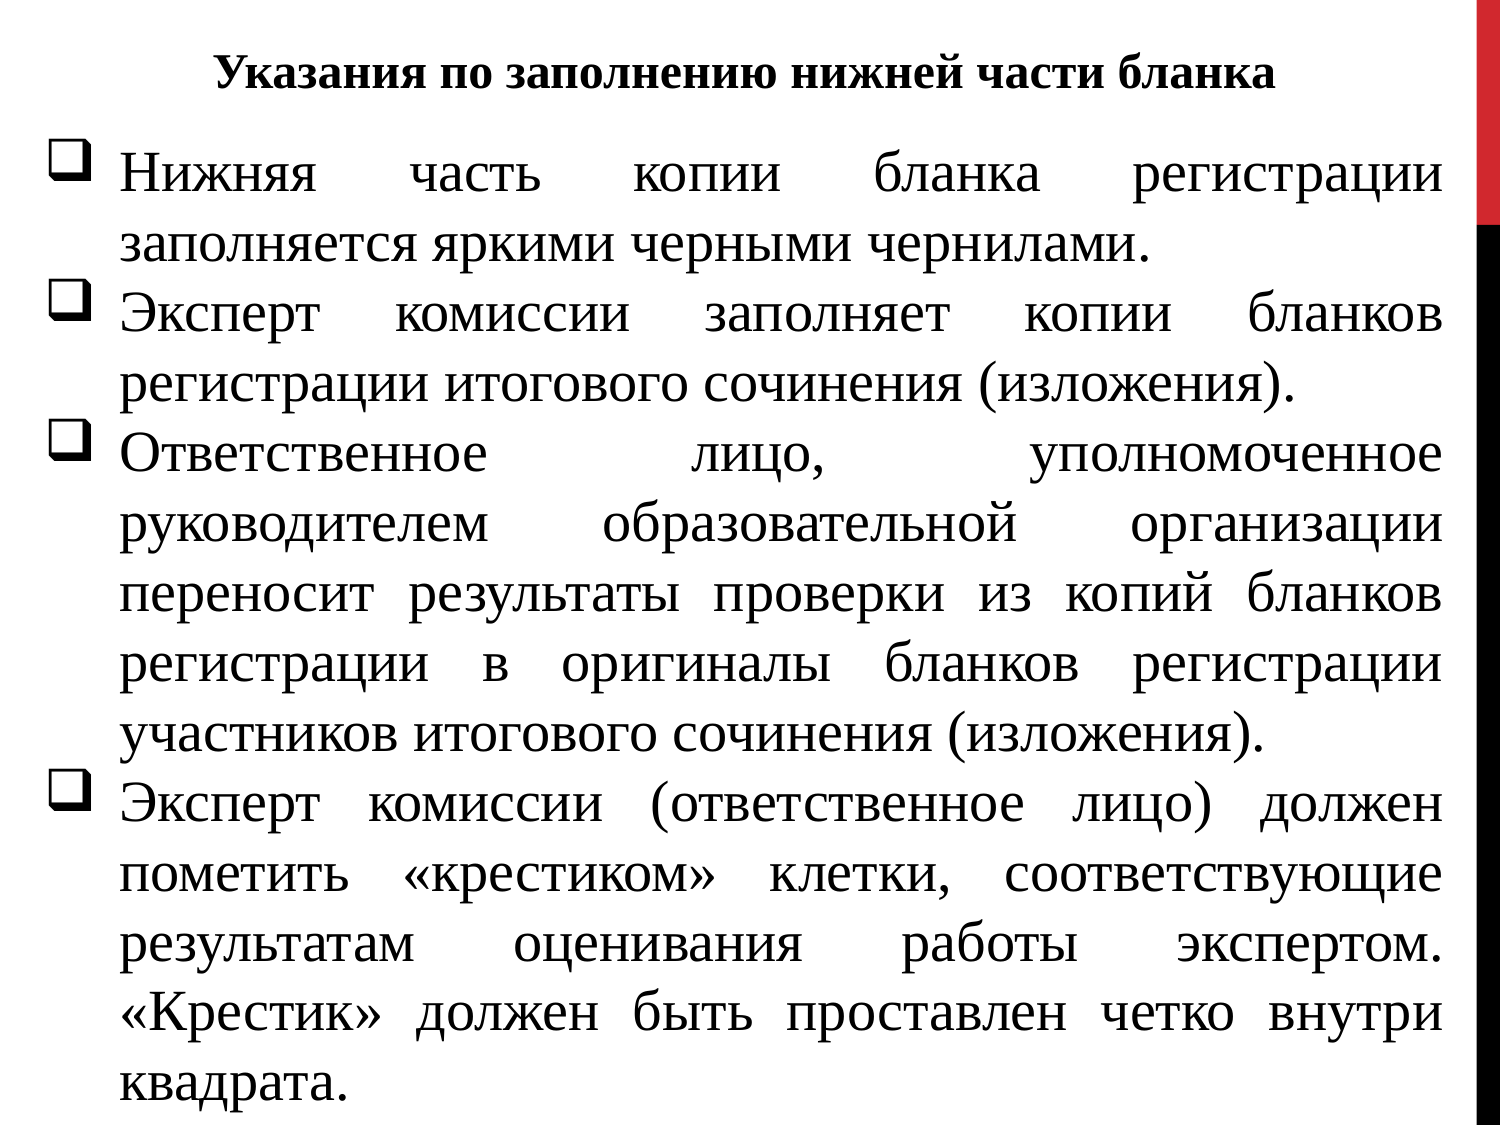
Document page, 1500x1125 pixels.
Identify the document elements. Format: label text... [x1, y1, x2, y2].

text_box Нижняя часть копии бланка регистрации заполняется яркими черными чернилами. Эксперт комиссии заполняет копии бланков регистрации итогового сочинения (изложения). Ответственное лицо, уполномоченное руководителем образовательной организации переносит результаты проверки из копий бланков регистрации в оригиналы бланков регистрации участников итогового сочинения (изложения). Эксперт комиссии (ответственное лицо) должен пометить «крестиком» клетки, соответствующие результатам оценивания работы экспертом. «Крестик» должен быть проставлен четко внутри квадрата. [29, 125, 1459, 1120]
text_box Указания по заполнению нижней части бланка [53, 30, 1436, 106]
